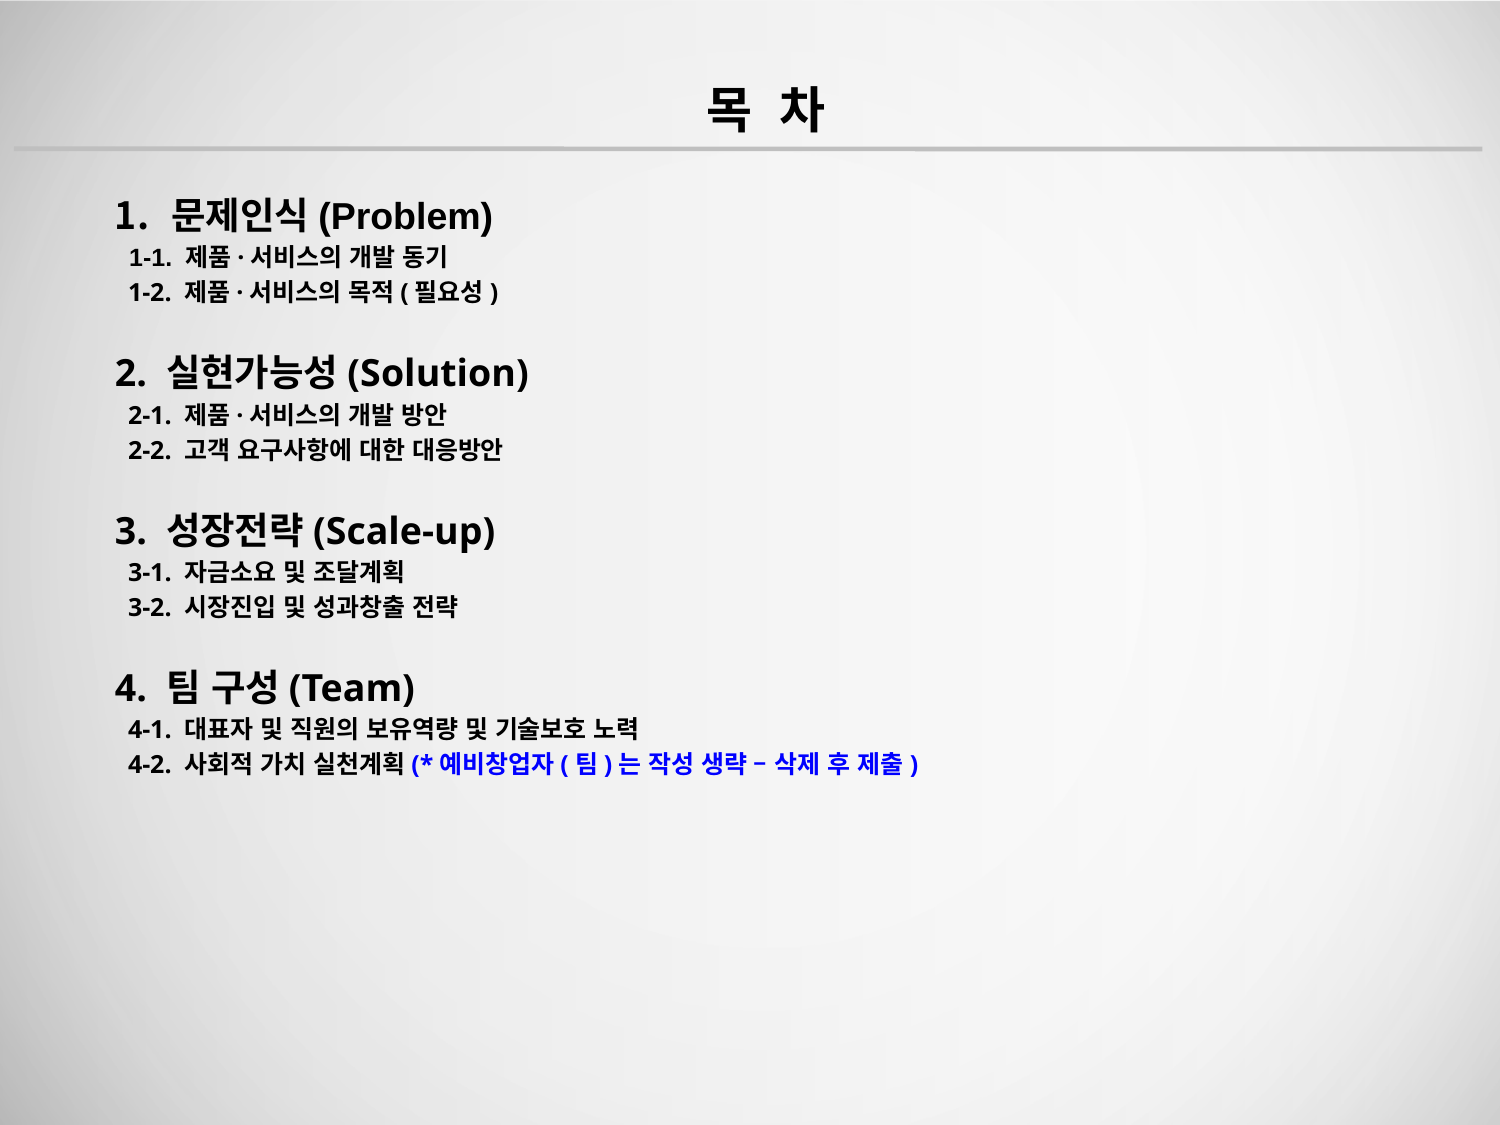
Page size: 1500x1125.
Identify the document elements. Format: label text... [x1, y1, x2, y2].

text_box 문제인식(Problem) 1-1. 제품·서비스의 개발 동기 1-2. 제품·서비스의 목적(필요성) 2. 실현가능성(Solution) 2-1. 제품·서비스의 개발 방안 2-2. 고객 요구사항에 대한 대응방안 3. 성장전략(Scale-up) 3-1. 자금소요 및 조달계획 3-2. 시장진입 및 성과창출 전략 4. 팀 구성(Team) 4-1. 대표자 및 직원의 보유역량 및 기술보호 노력 4-2. 사회적 가치 실천계획(*예비창업자(팀)는 작성 생략 – 삭제 후 제출) [100, 184, 1483, 787]
text_box 목 차 [49, 71, 1483, 146]
